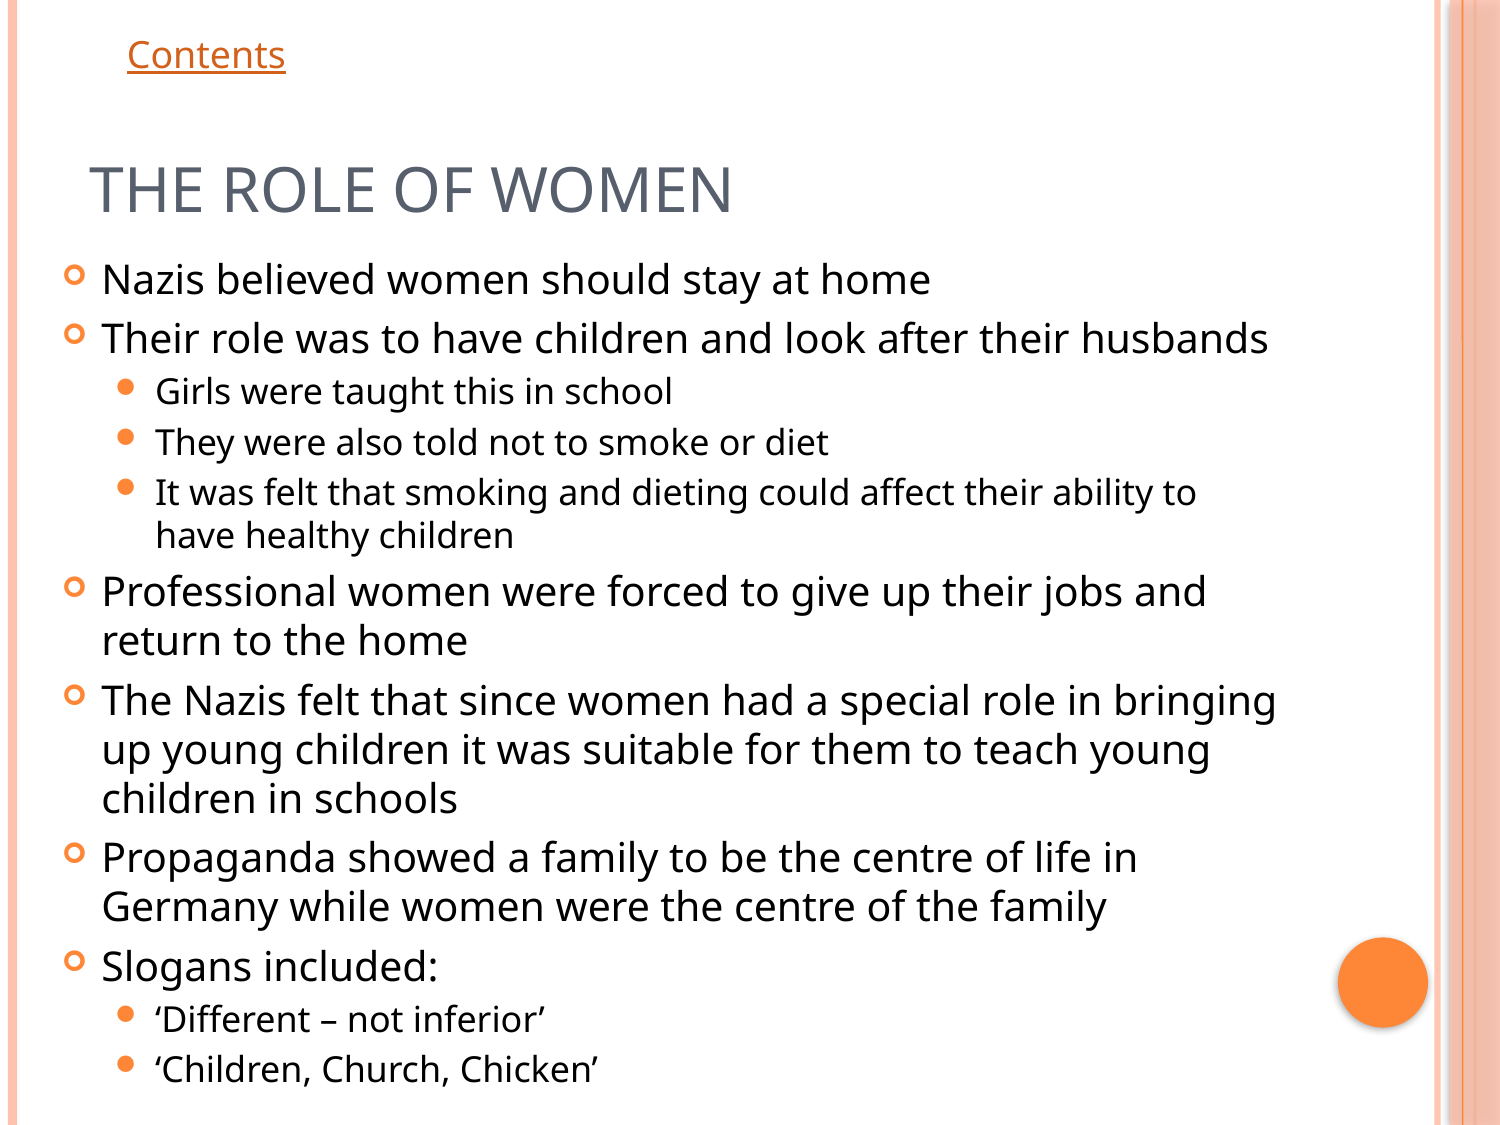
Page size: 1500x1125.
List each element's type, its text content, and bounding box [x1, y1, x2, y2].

list Nazis believed women should stay at home Their role was to have children and look after their husbands Girls were taught this in school They were also told not to smoke or diet It was felt that smoking and dieting could affect their ability to have healthy children Professional women were forced to give up their jobs and return to the home The Nazis felt that since women had a special role in bringing up young children it was suitable for them to teach young children in schools Propaganda showed a family to be the centre of life in Germany while women were the centre of the family Slogans included: ‘Different – not inferior’ ‘Children, Church, Chicken’ [46, 245, 1301, 1109]
title The Role of Women [75, 45, 1300, 233]
